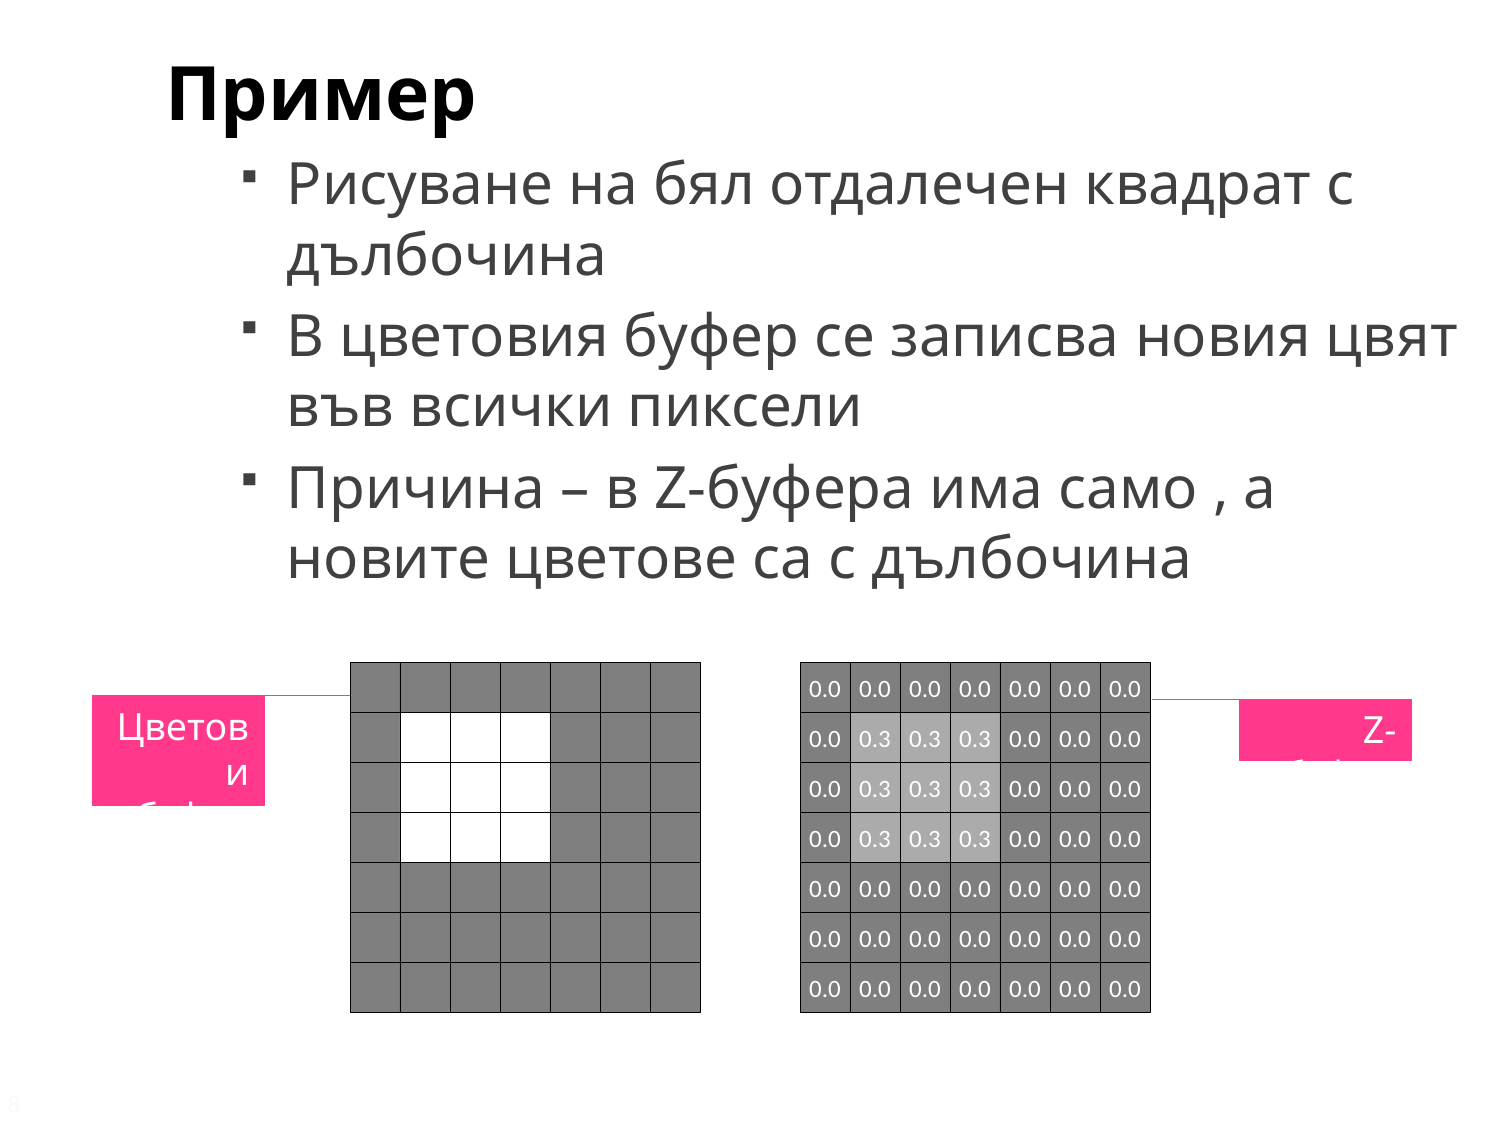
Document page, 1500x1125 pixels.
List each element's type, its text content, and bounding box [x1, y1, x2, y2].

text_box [91, 694, 351, 806]
text_box [353, 760, 398, 810]
text_box 0.3 [848, 710, 898, 760]
text_box [448, 660, 498, 710]
text_box [448, 710, 498, 760]
text_box 0.0 [798, 760, 848, 810]
text_box [498, 660, 548, 710]
text_box [448, 960, 498, 1015]
text_box 0.0 [798, 910, 848, 960]
text_box 0.0 [1048, 810, 1098, 860]
text_box [548, 810, 598, 860]
text_box 0.0 [798, 960, 848, 1015]
text_box [448, 760, 498, 810]
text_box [1151, 698, 1412, 761]
text_box [648, 710, 702, 760]
text_box [548, 860, 598, 910]
text_box [354, 710, 398, 760]
text_box 0.0 [1098, 710, 1146, 760]
text_box [548, 760, 598, 810]
text_box [398, 710, 448, 760]
text_box 0.3 [898, 810, 948, 860]
text_box 0.0 [1048, 760, 1098, 810]
text_box [648, 760, 702, 810]
text_box 0.0 [898, 910, 948, 960]
text_box [648, 660, 702, 710]
text_box [498, 860, 548, 910]
text_box 0.3 [848, 810, 898, 860]
text_box 0.3 [948, 810, 998, 860]
text_box [548, 960, 598, 1015]
text_box 0.0 [998, 960, 1048, 1015]
text_box [498, 710, 548, 760]
text_box 0.3 [898, 710, 948, 760]
text_box 0.0 [1098, 660, 1152, 710]
text_box 0.0 [848, 660, 898, 710]
text_box [398, 810, 448, 860]
text_box [648, 860, 702, 910]
text_box [398, 960, 448, 1015]
text_box 0.3 [948, 710, 998, 760]
text_box [598, 860, 648, 910]
text_box 0.0 [1048, 960, 1098, 1015]
text_box [348, 660, 398, 710]
text_box 0.0 [1098, 910, 1152, 960]
text_box 0.0 [948, 860, 998, 910]
text_box 0.0 [798, 860, 848, 910]
text_box 0.0 [1048, 710, 1098, 760]
text_box [398, 910, 448, 960]
text_box 0.0 [848, 910, 898, 960]
text_box [598, 960, 648, 1015]
text_box 0.3 [898, 760, 948, 810]
text_box [398, 760, 448, 810]
text_box [548, 660, 598, 710]
text_box [348, 860, 398, 910]
text_box 0.0 [998, 810, 1048, 860]
text_box [398, 860, 448, 910]
text_box 0.0 [848, 960, 898, 1015]
text_box [598, 660, 648, 710]
text_box 0.0 [848, 860, 898, 910]
text_box [448, 860, 498, 910]
text_box 0.0 [998, 910, 1048, 960]
text_box 0.3 [848, 760, 898, 810]
text_box [348, 810, 398, 860]
text_box 0.0 [798, 810, 848, 860]
text_box [598, 710, 648, 760]
text_box 0.0 [948, 660, 998, 710]
text_box [598, 760, 648, 810]
text_box 0.0 [898, 860, 948, 910]
text_box [448, 810, 498, 860]
text_box [498, 910, 548, 960]
text_box 0.0 [998, 860, 1048, 910]
text_box [348, 910, 398, 960]
text_box [548, 710, 598, 760]
text_box [498, 960, 548, 1015]
text_box [648, 910, 702, 960]
text_box 0.0 [898, 660, 948, 710]
text_box [548, 910, 598, 960]
text_box 0.0 [948, 960, 998, 1015]
text_box [598, 810, 648, 860]
text_box 0.0 [898, 960, 948, 1015]
text_box [348, 960, 398, 1015]
text_box [648, 960, 702, 1015]
text_box 0.0 [1098, 860, 1152, 910]
text_box 0.0 [798, 660, 848, 710]
text_box [498, 760, 548, 810]
text_box 0.0 [1048, 910, 1098, 960]
text_box 0.0 [948, 910, 998, 960]
text_box 0.0 [1098, 810, 1152, 860]
text_box 0.0 [1048, 660, 1098, 710]
text_box [648, 810, 702, 860]
text_box [598, 910, 648, 960]
text_box [398, 660, 448, 710]
text_box 0.0 [798, 710, 848, 760]
text_box 0.0 [998, 660, 1048, 710]
text_box 0.0 [998, 710, 1048, 760]
text_box [448, 910, 498, 960]
text_box 0.0 [998, 760, 1048, 810]
text_box 0.0 [1098, 960, 1152, 1015]
text_box 0.0 [1098, 760, 1152, 810]
text_box 0.0 [1048, 860, 1098, 910]
text_box 0.3 [948, 760, 998, 810]
text_box [498, 810, 548, 860]
